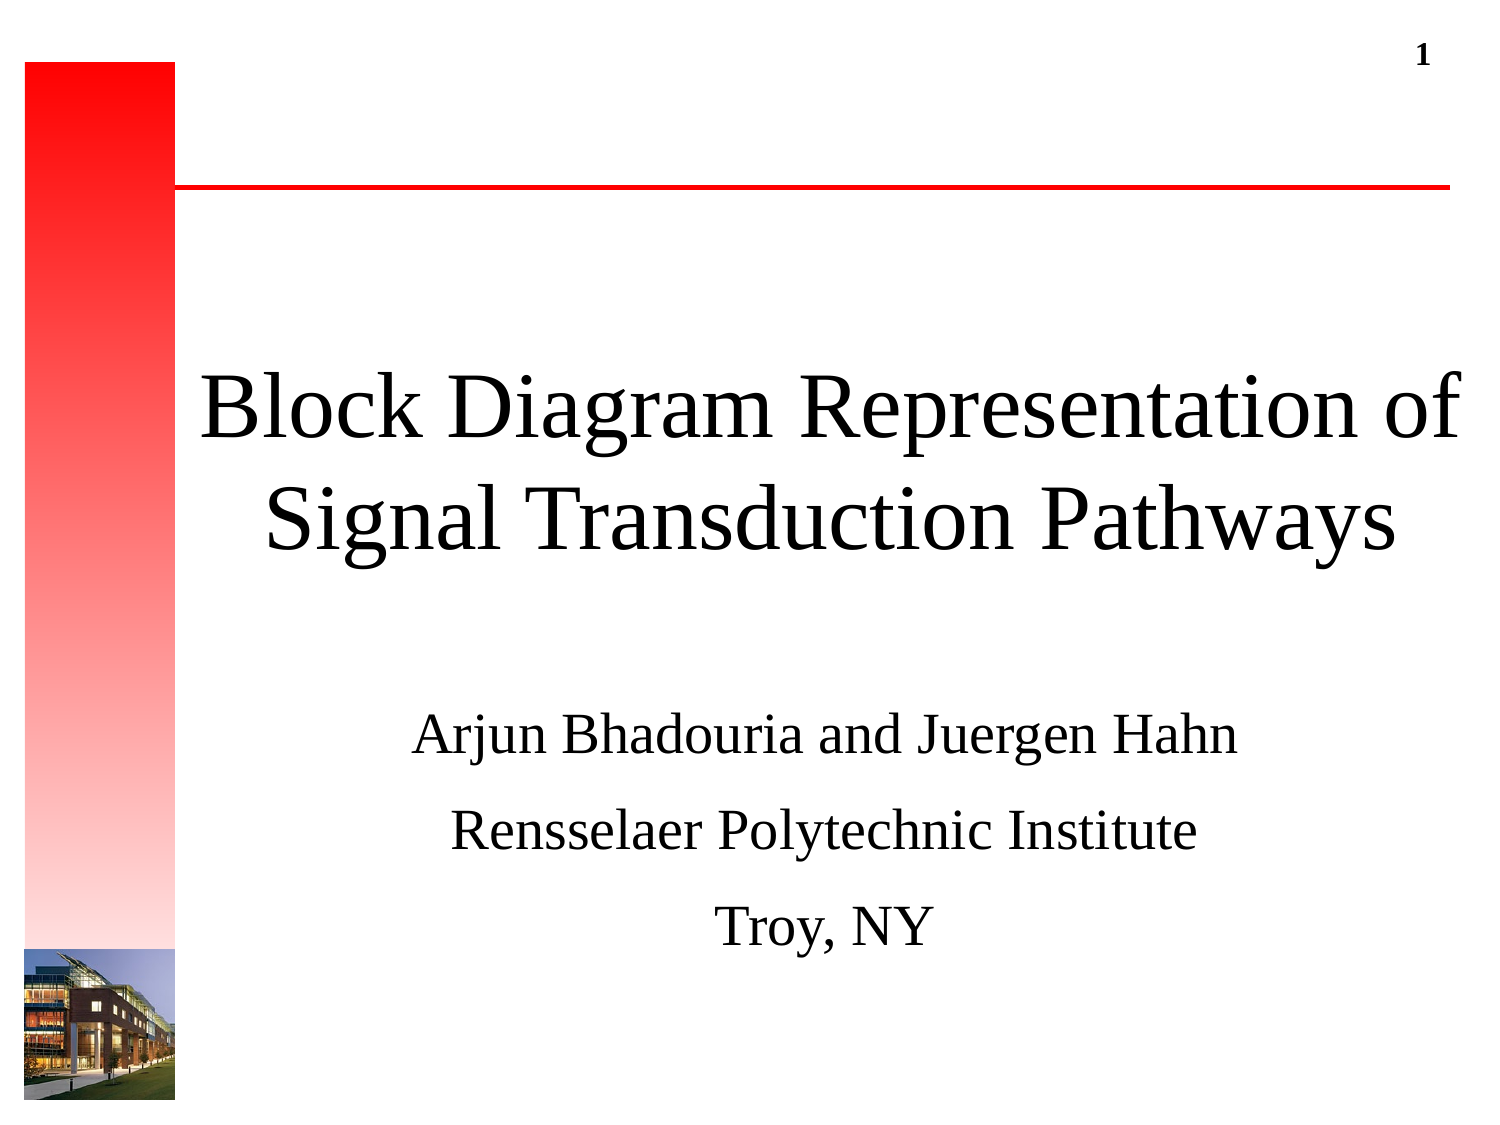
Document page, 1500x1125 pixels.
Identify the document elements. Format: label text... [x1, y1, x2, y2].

subtitle Arjun Bhadouria and Juergen Hahn Rensselaer Polytechnic Institute Troy, NY [299, 687, 1351, 976]
title Block Diagram Representation of Signal Transduction Pathways [174, 262, 1488, 651]
picture [24, 949, 175, 1100]
